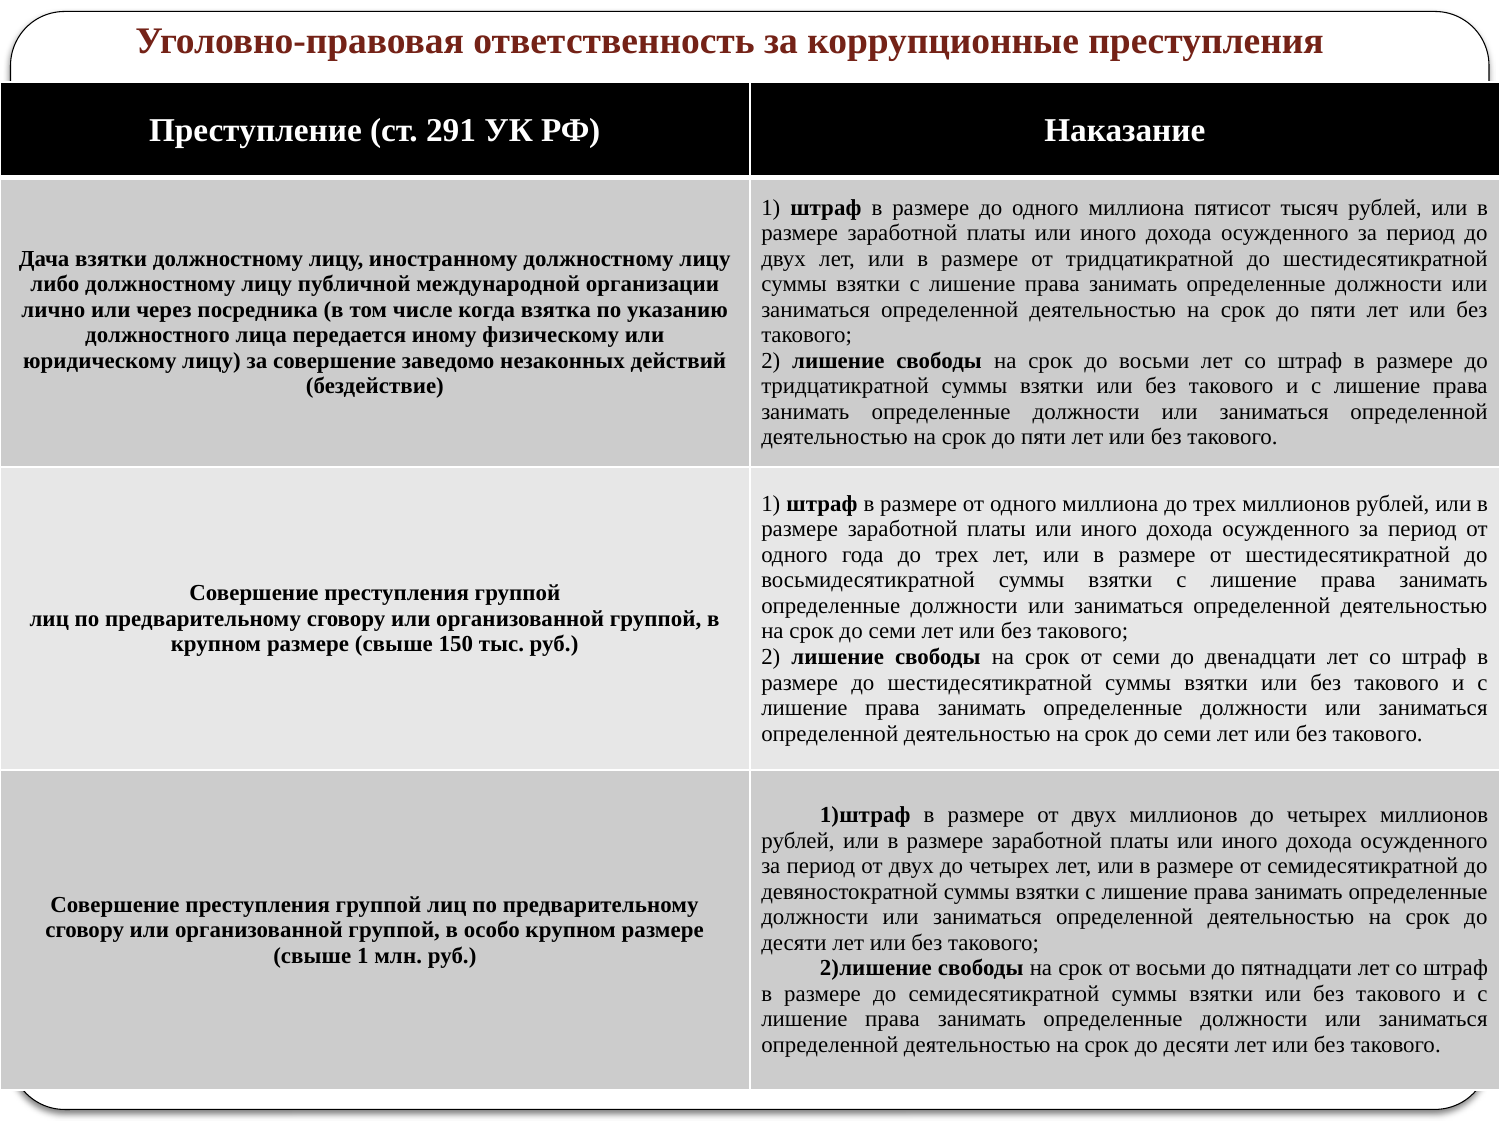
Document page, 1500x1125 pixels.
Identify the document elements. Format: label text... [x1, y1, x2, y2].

table_cell Совершение преступления группой лиц по предварительному сговору или организованной группой, в особо крупном размере (свыше 1 млн. руб.) [1, 771, 749, 1089]
table_cell штраф в размере от двух миллионов до четырех миллионов рублей, или в размере заработной платы или иного дохода осужденного за период от двух до четырех лет, или в размере от семидесятикратной до девяностократной суммы взятки с лишение права занимать определенные должности или заниматься определенной деятельностью на срок до десяти лет или без такового; лишение свободы на срок от восьми до пятнадцати лет со штраф в размере до семидесятикратной суммы взятки или без такового и с лишение права занимать определенные должности или заниматься определенной деятельностью на срок до десяти лет или без такового. [751, 771, 1499, 1089]
table_cell 1) штраф в размере от одного миллиона до трех миллионов рублей, или в размере заработной платы или иного дохода осужденного за период от одного года до трех лет, или в размере от шестидесятикратной до восьмидесятикратной суммы взятки с лишение права занимать определенные должности или заниматься определенной деятельностью на срок до семи лет или без такового; 2) лишение свободы на срок от семи до двенадцати лет со штраф в размере до шестидесятикратной суммы взятки или без такового и с лишение права занимать определенные должности или заниматься определенной деятельностью на срок до семи лет или без такового. [751, 468, 1499, 769]
table_header Наказание [751, 83, 1499, 175]
table_cell Дача взятки должностному лицу, иностранному должностному лицу либо должностному лицу публичной международной организации лично или через посредника (в том числе когда взятка по указанию должностного лица передается иному физическому или юридическому лицу) за совершение заведомо незаконных действий (бездействие) [1, 180, 749, 466]
table_header Преступление (ст. 291 УК РФ) [1, 83, 749, 175]
table_cell 1) штраф в размере до одного миллиона пятисот тысяч рублей, или в размере заработной платы или иного дохода осужденного за период до двух лет, или в размере от тридцатикратной до шестидесятикратной суммы взятки с лишение права занимать определенные должности или заниматься определенной деятельностью на срок до пяти лет или без такового; 2) лишение свободы на срок до восьми лет со штраф в размере до тридцатикратной суммы взятки или без такового и с лишение права занимать определенные должности или заниматься определенной деятельностью на срок до пяти лет или без такового. [751, 180, 1499, 466]
text_box Уголовно-правовая ответственность за коррупционные преступления [58, 0, 1402, 76]
table_cell Совершение преступления группой лиц по предварительному сговору или организованной группой, в крупном размере (свыше 150 тыс. руб.) [1, 468, 749, 769]
